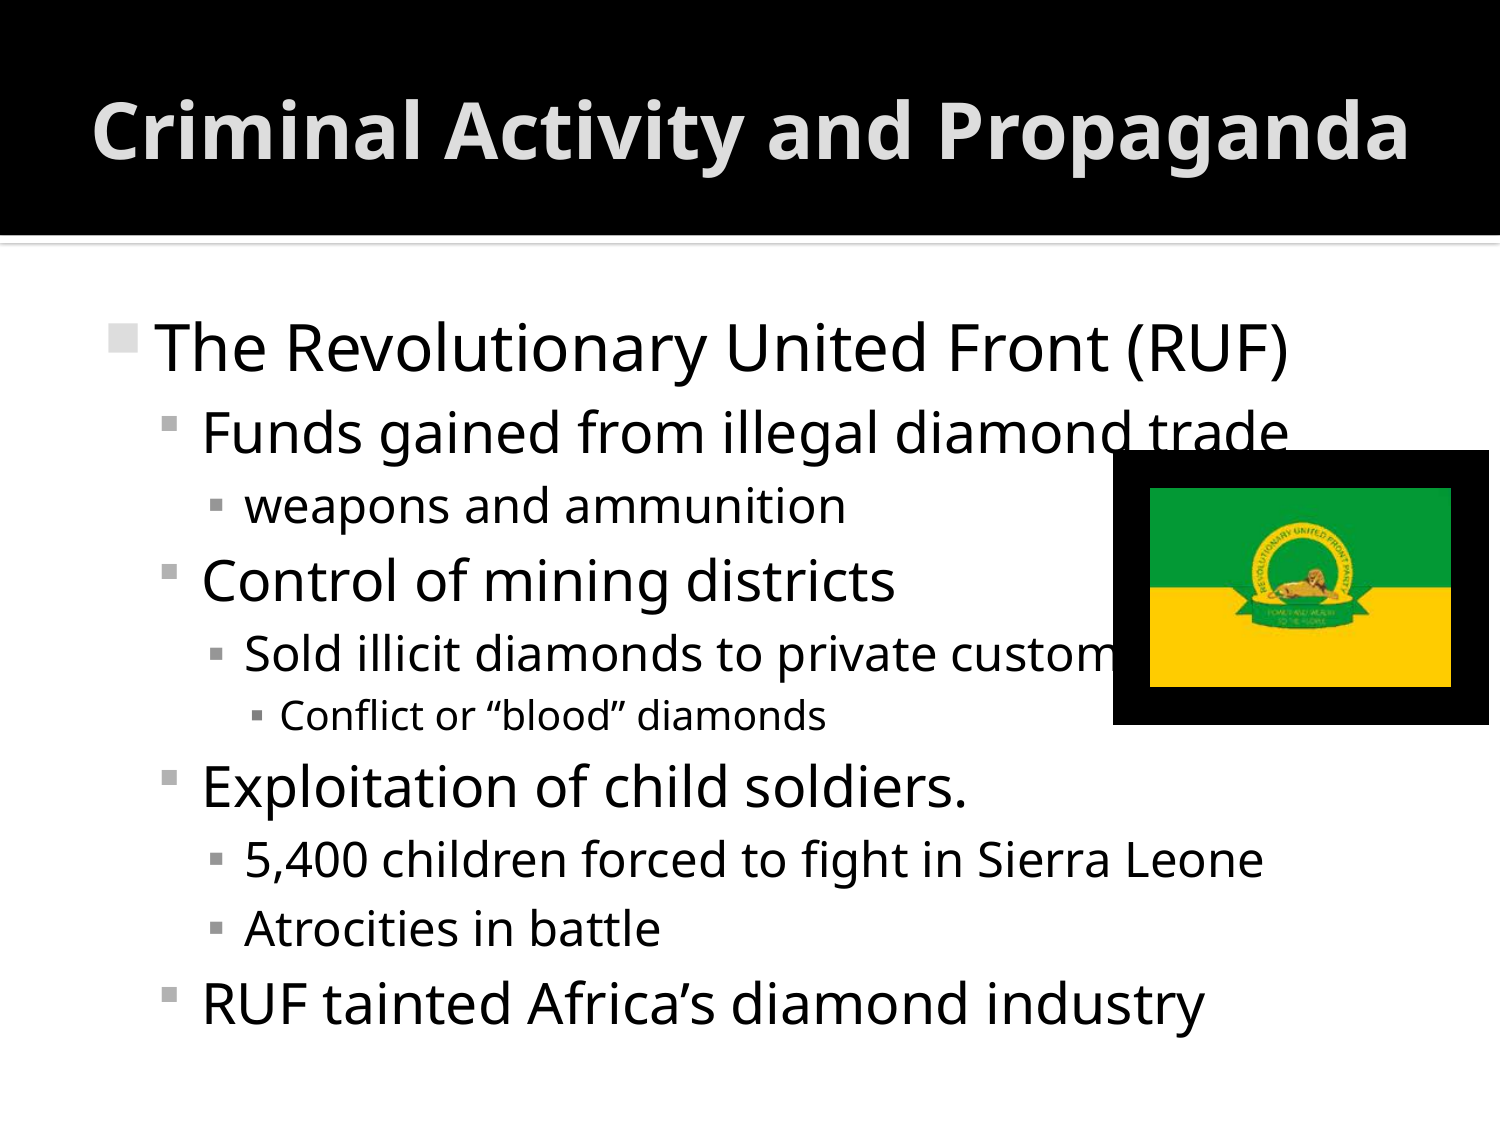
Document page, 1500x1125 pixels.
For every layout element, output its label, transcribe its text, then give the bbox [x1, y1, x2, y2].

list The Revolutionary United Front (RUF) Funds gained from illegal diamond trade weapons and ammunition Control of mining districts Sold illicit diamonds to private customers Conflict or “blood” diamonds Exploitation of child soldiers. 5,400 children forced to fight in Sierra Leone Atrocities in battle RUF tainted Africa’s diamond industry [75, 291, 1425, 1050]
picture [1149, 487, 1452, 688]
title Criminal Activity and Propaganda [75, 25, 1425, 231]
